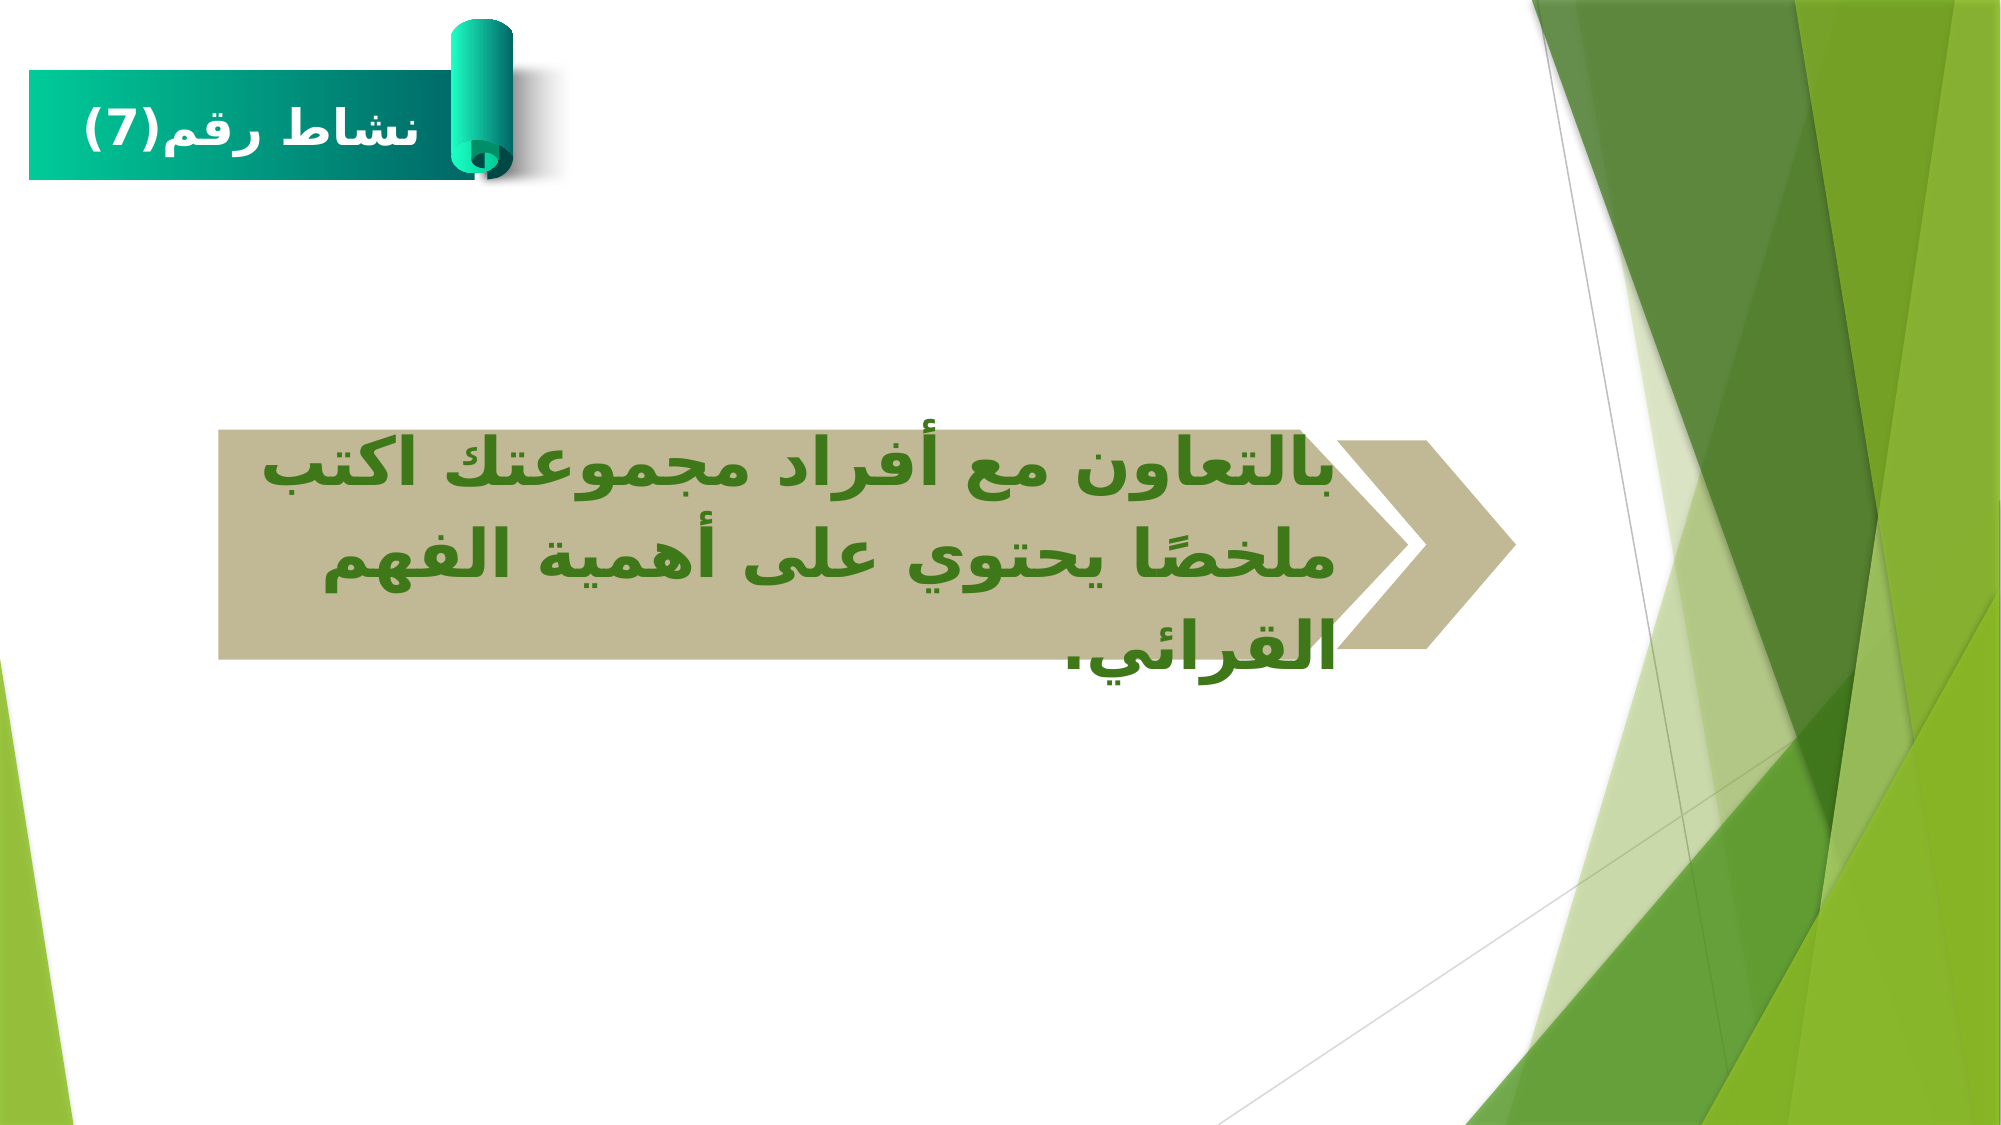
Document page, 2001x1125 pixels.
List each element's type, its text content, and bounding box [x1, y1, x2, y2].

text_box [28, 18, 579, 190]
text_box بالتعاون مع أفراد مجموعتك اكتب ملخصًا يحتوي على أهمية الفهم القرائي. [216, 428, 1410, 662]
text_box [1335, 438, 1518, 651]
